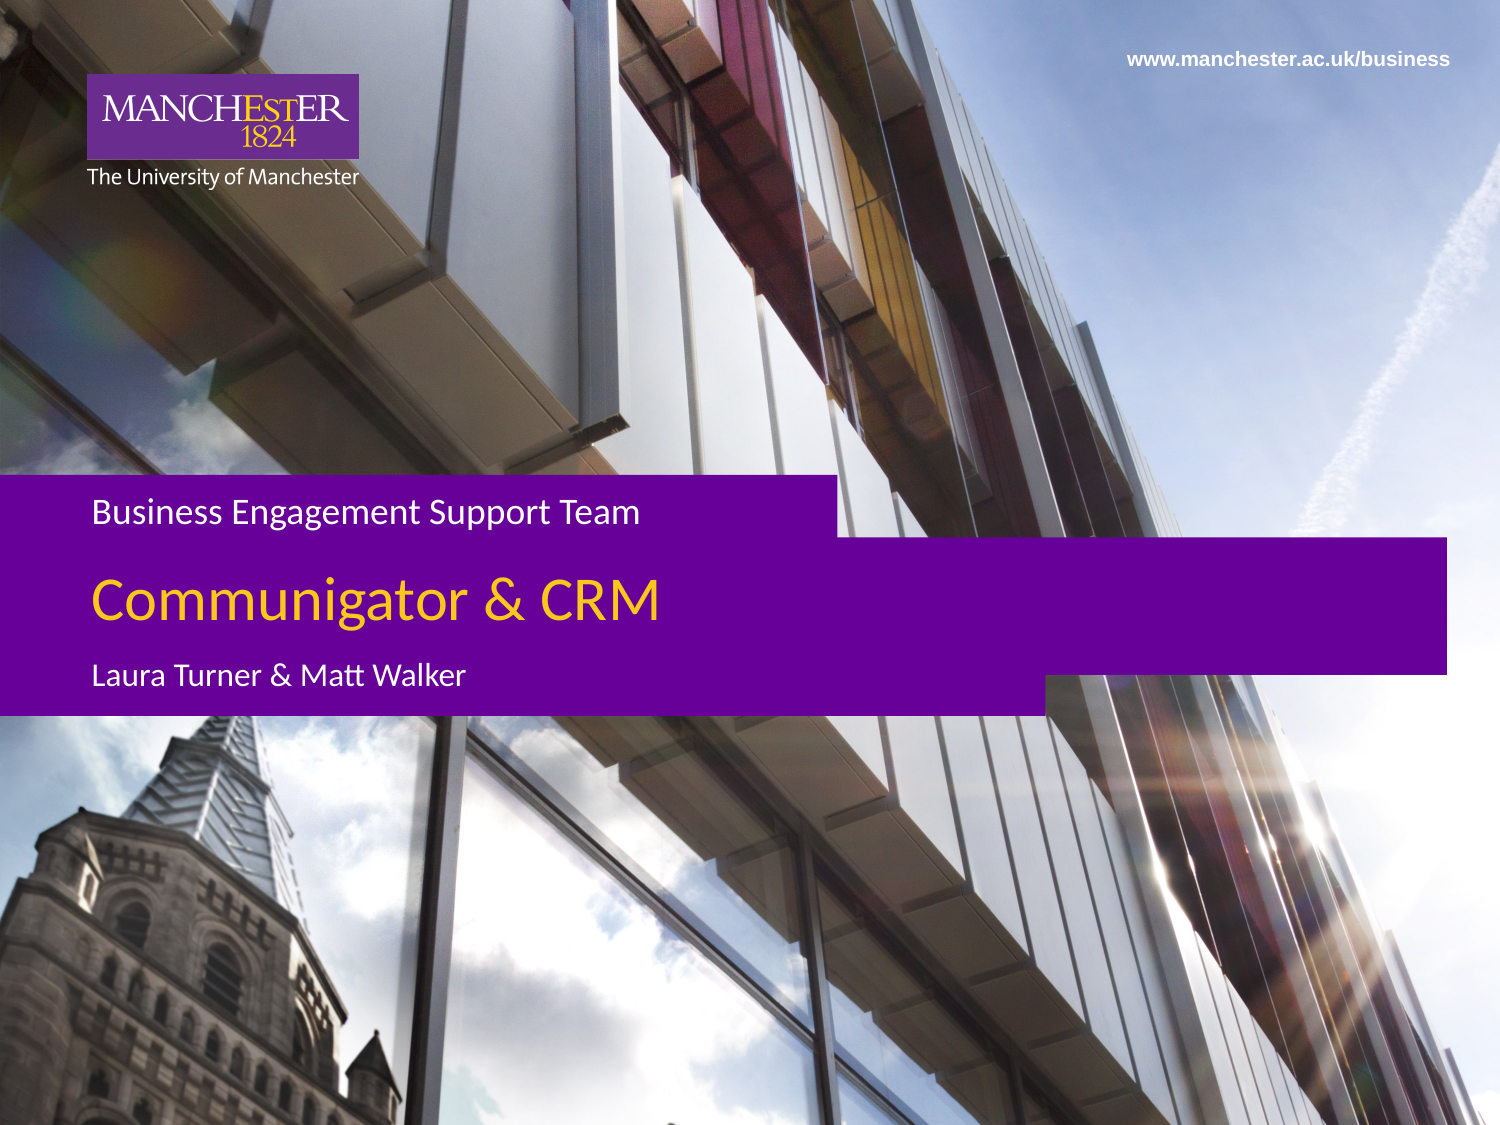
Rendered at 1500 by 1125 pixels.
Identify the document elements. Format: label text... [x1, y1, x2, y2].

list Communigator & CRM [76, 550, 1448, 658]
picture [0, 0, 1500, 1125]
list Business Engagement Support Team [76, 479, 786, 551]
list Laura Turner & Matt Walker [76, 644, 1022, 717]
